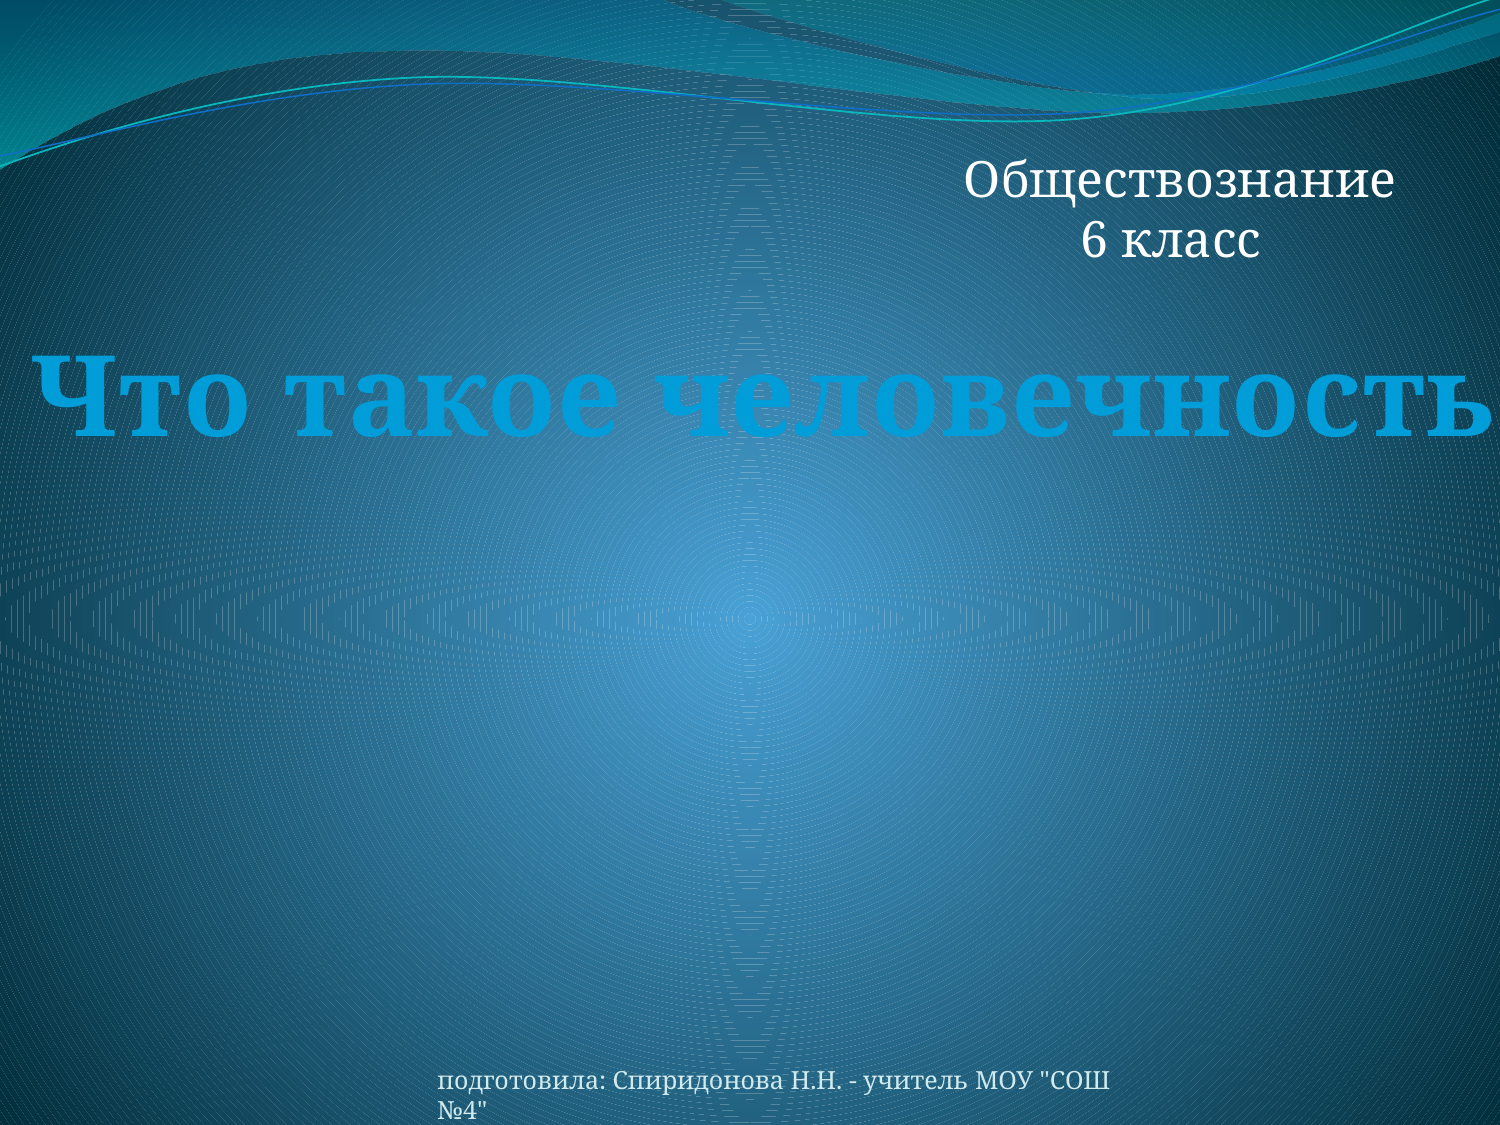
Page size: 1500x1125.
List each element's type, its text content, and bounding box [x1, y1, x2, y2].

footer подготовила: Спиридонова Н.Н. - учитель МОУ "СОШ №4" [437, 1042, 1161, 1125]
text_box Что такое человечность [15, 316, 1500, 467]
text_box Обществознание 6 класс [949, 140, 1418, 276]
